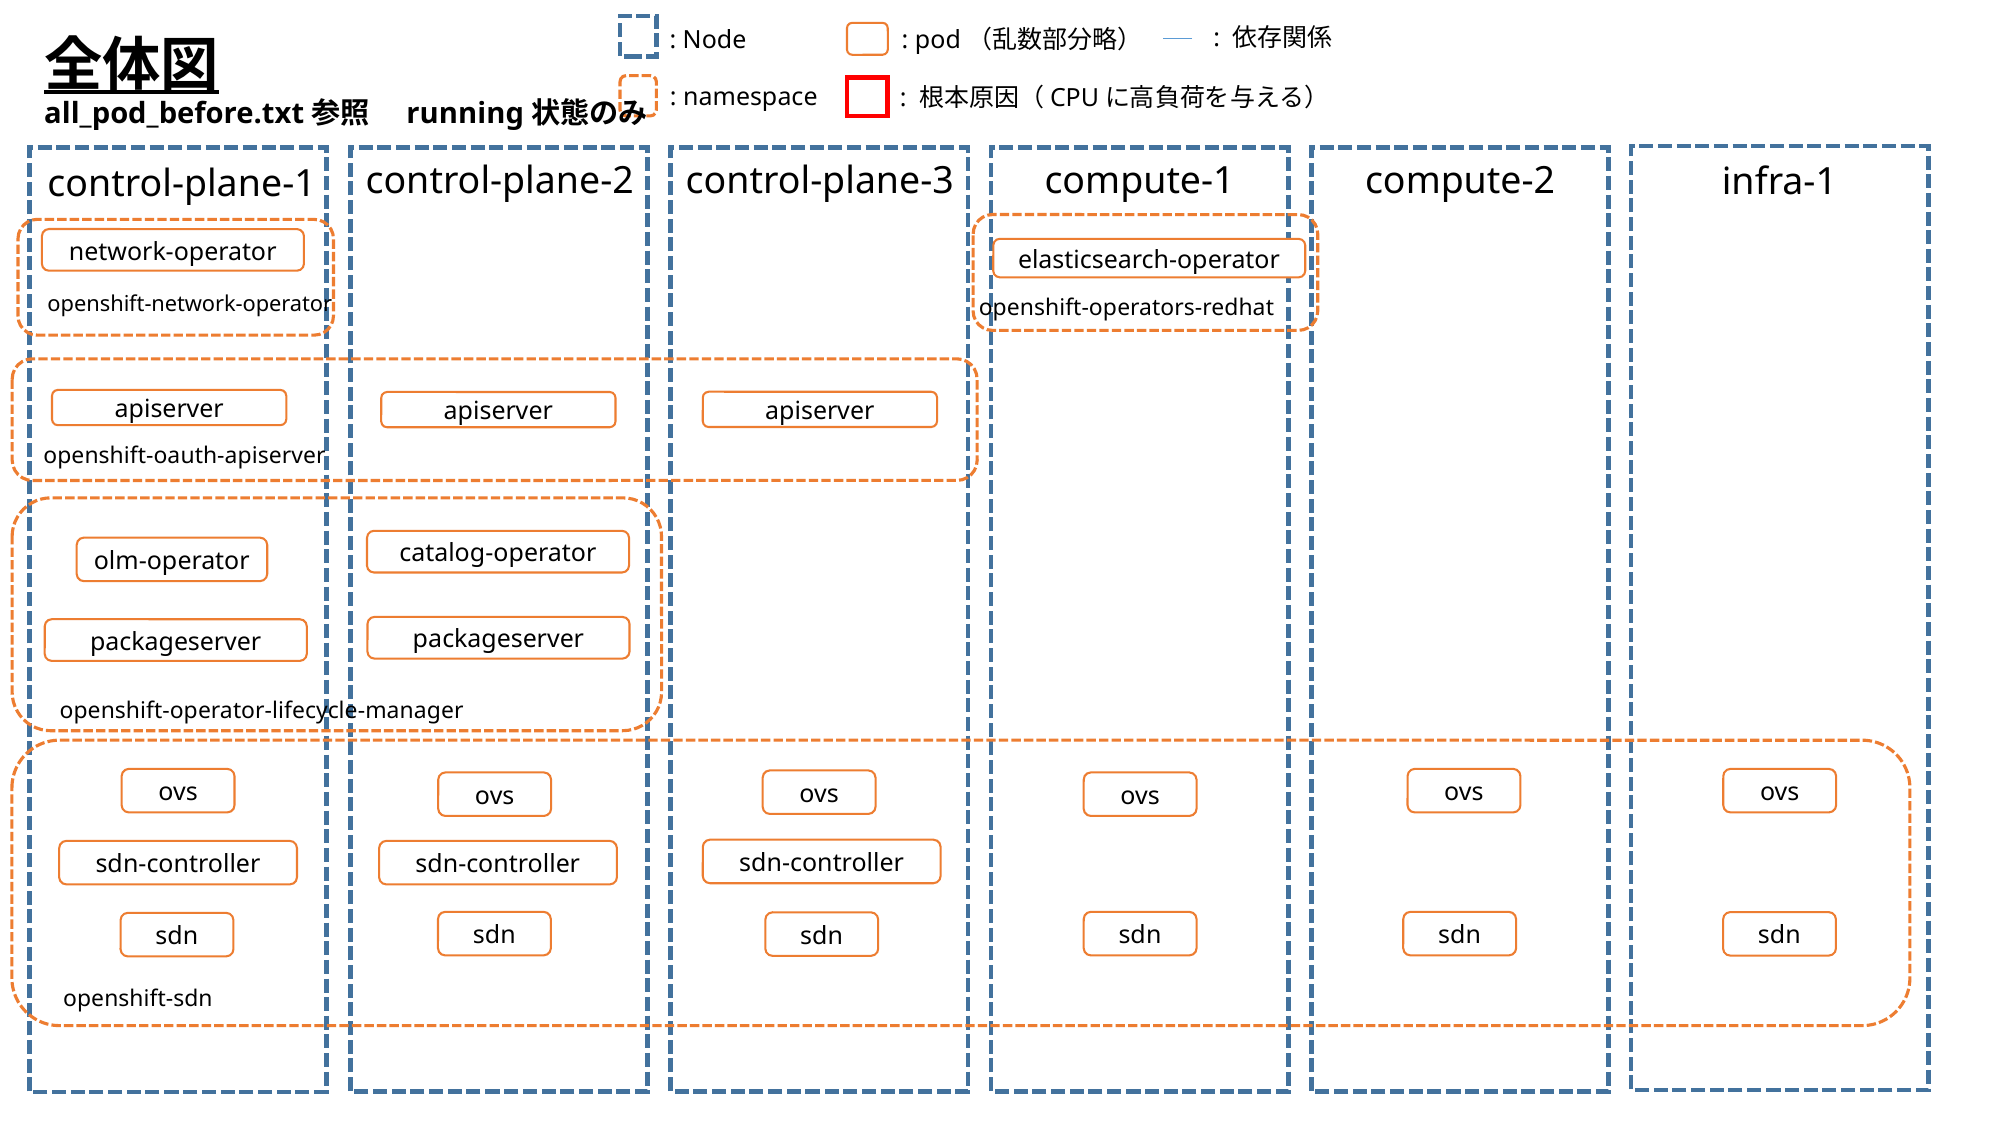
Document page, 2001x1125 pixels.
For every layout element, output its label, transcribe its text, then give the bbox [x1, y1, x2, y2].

text_box [28, 1016, 328, 1093]
text_box [28, 725, 328, 749]
text_box : 依存関係 [1198, 14, 1348, 59]
text_box control-plane-3 [670, 148, 970, 209]
text_box [990, 1026, 1289, 1093]
text_box [670, 1026, 969, 1093]
text_box [349, 209, 649, 358]
text_box [990, 331, 1289, 740]
text_box [11, 357, 979, 482]
text_box [28, 332, 328, 358]
text_box [28, 481, 328, 503]
text_box openshift-operator-lifecycle-manager [44, 688, 480, 731]
text_box control-plane-1 [32, 151, 331, 212]
text_box openshift-network-operator [32, 282, 348, 324]
text_box [16, 218, 335, 337]
text_box 全体図 all_pod_before.txt参照 running状態のみ [29, 28, 1105, 148]
text_box [28, 147, 328, 224]
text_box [620, 73, 834, 119]
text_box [846, 74, 1340, 120]
text_box compute-1 [1029, 148, 1250, 209]
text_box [619, 16, 762, 62]
text_box [349, 723, 649, 740]
text_box apiserver [701, 390, 939, 429]
text_box compute-2 [1350, 148, 1570, 209]
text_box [846, 16, 1155, 62]
text_box [990, 147, 1289, 214]
text_box [1310, 147, 1610, 740]
text_box [349, 1026, 649, 1093]
text_box [670, 209, 969, 361]
text_box [1310, 1026, 1610, 1093]
text_box [10, 739, 1911, 1027]
text_box [1630, 145, 1929, 1091]
text_box control-plane-2 [350, 148, 650, 209]
text_box openshift-oauth-apiserver [28, 433, 341, 476]
text_box [11, 496, 663, 732]
text_box [972, 213, 1319, 332]
text_box openshift-operators-redhat [963, 285, 1290, 328]
text_box [349, 481, 649, 507]
text_box [670, 478, 969, 740]
